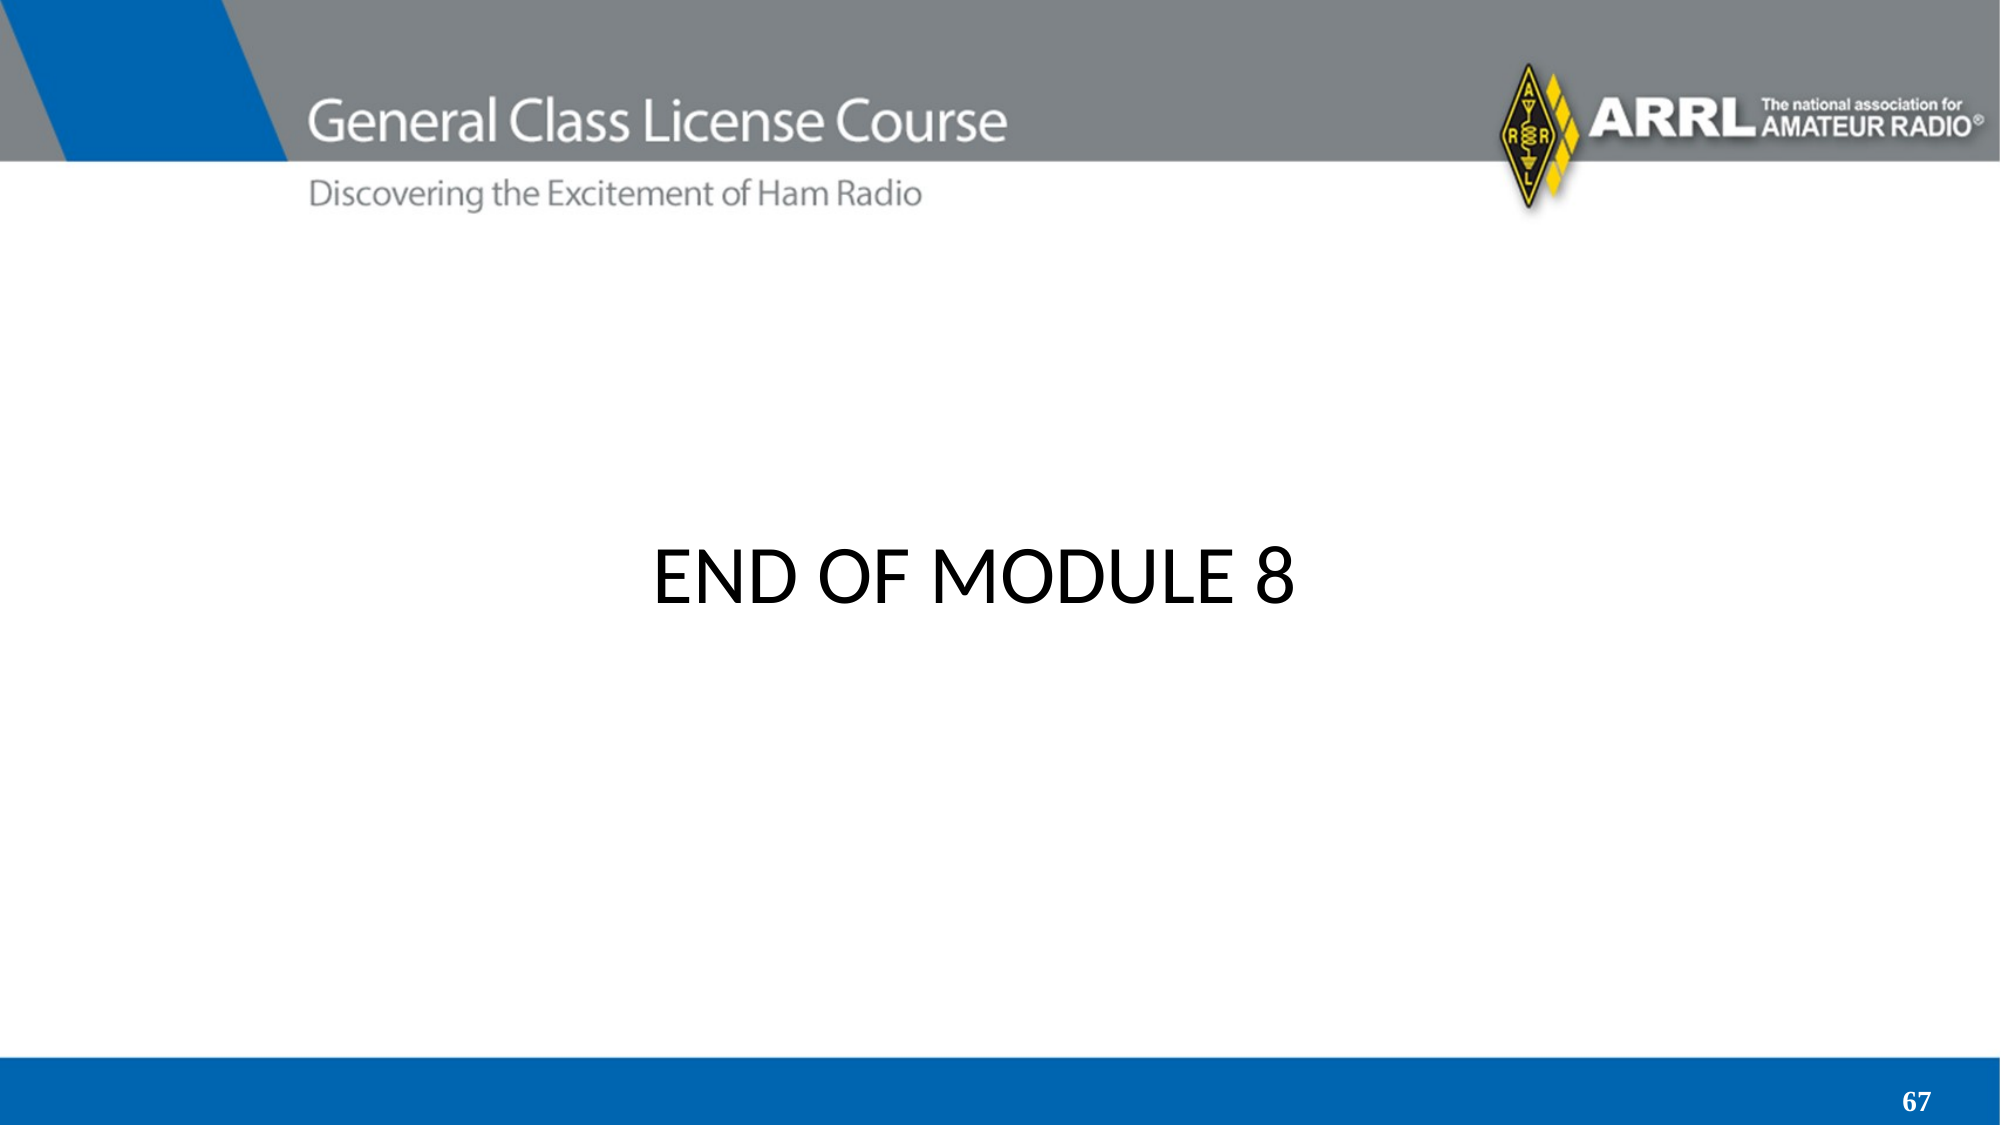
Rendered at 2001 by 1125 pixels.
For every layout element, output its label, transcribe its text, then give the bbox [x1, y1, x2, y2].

picture [0, 0, 2001, 1125]
title END OF MODULE 8 [75, 512, 1875, 700]
